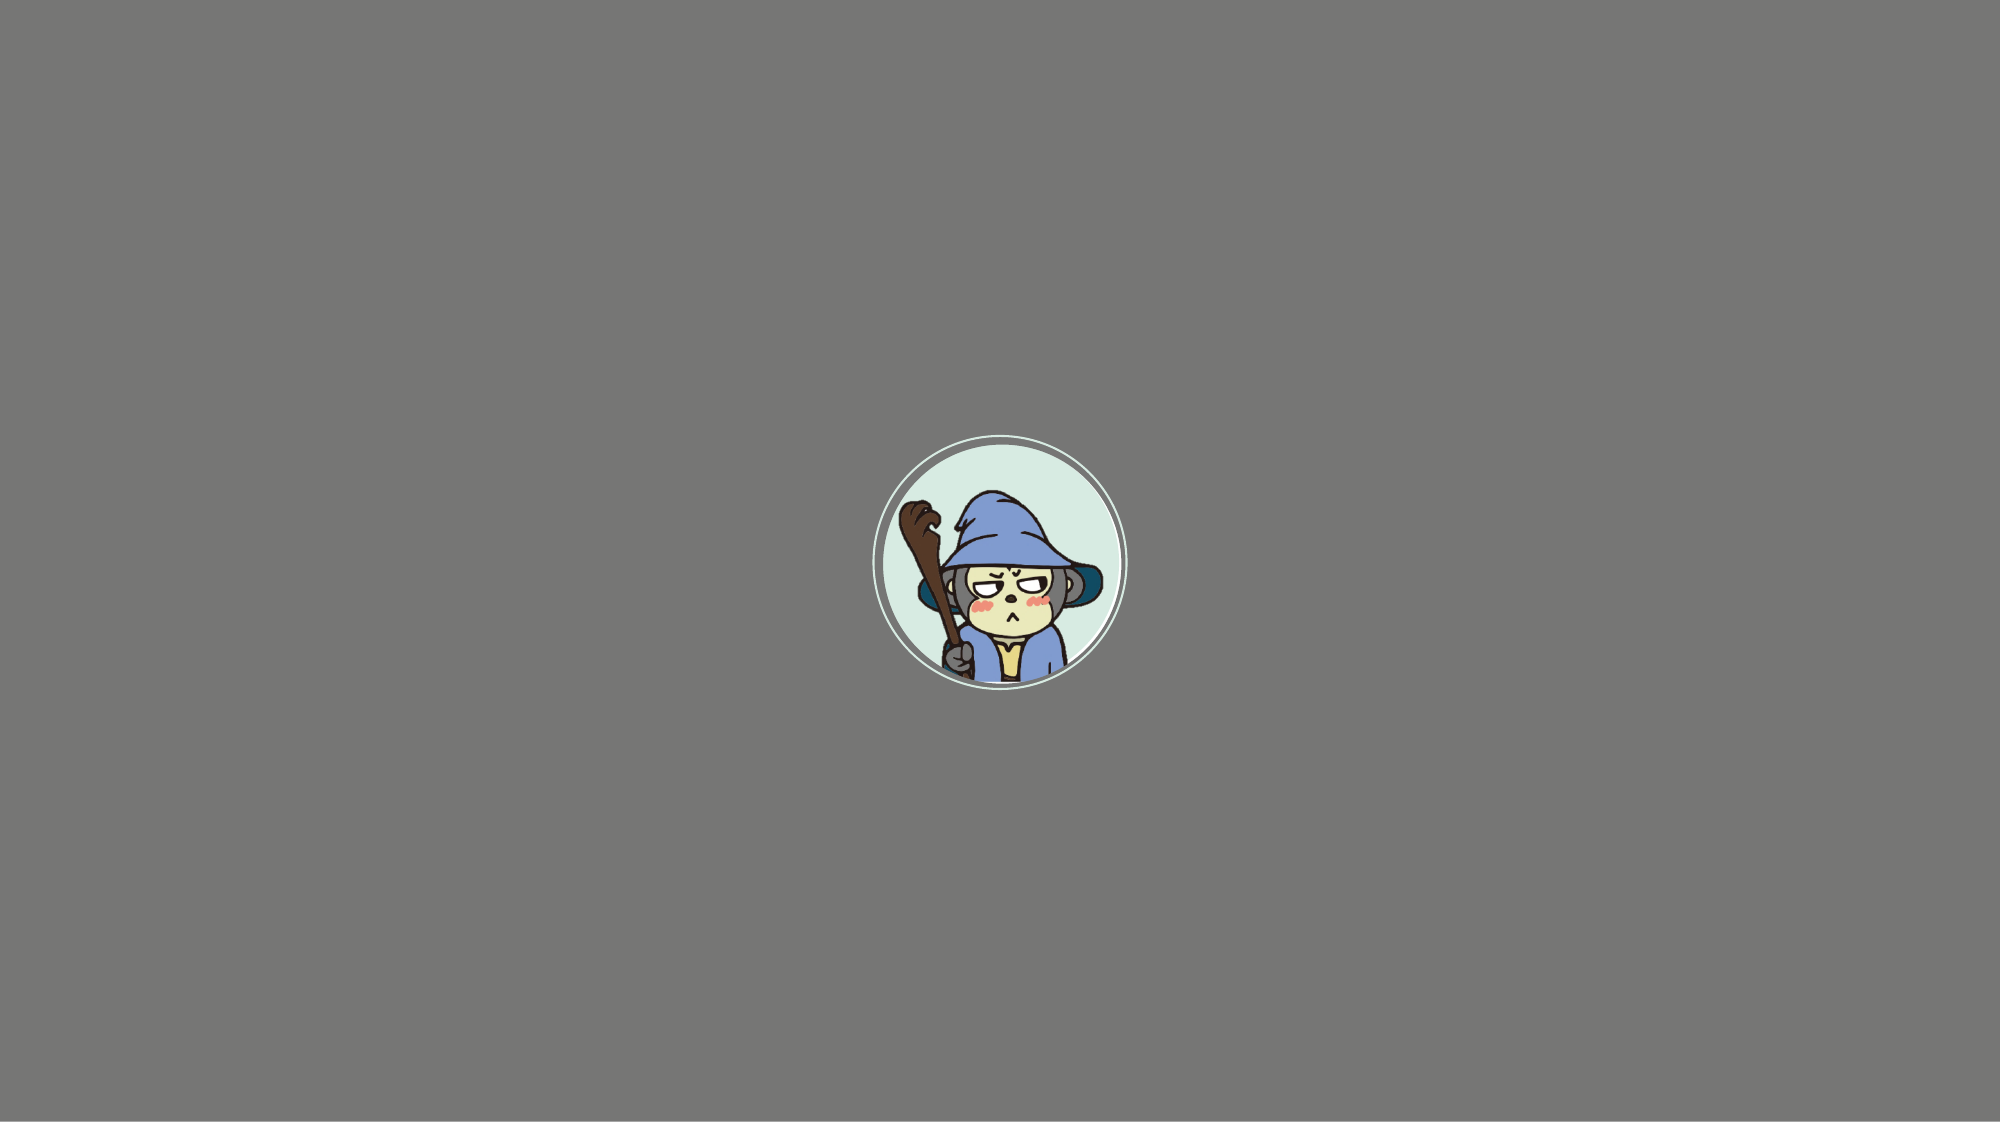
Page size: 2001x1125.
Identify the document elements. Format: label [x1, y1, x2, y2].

text_box [0, 0, 2000, 1123]
text_box [875, 453, 1138, 911]
text_box [934, 434, 1066, 453]
